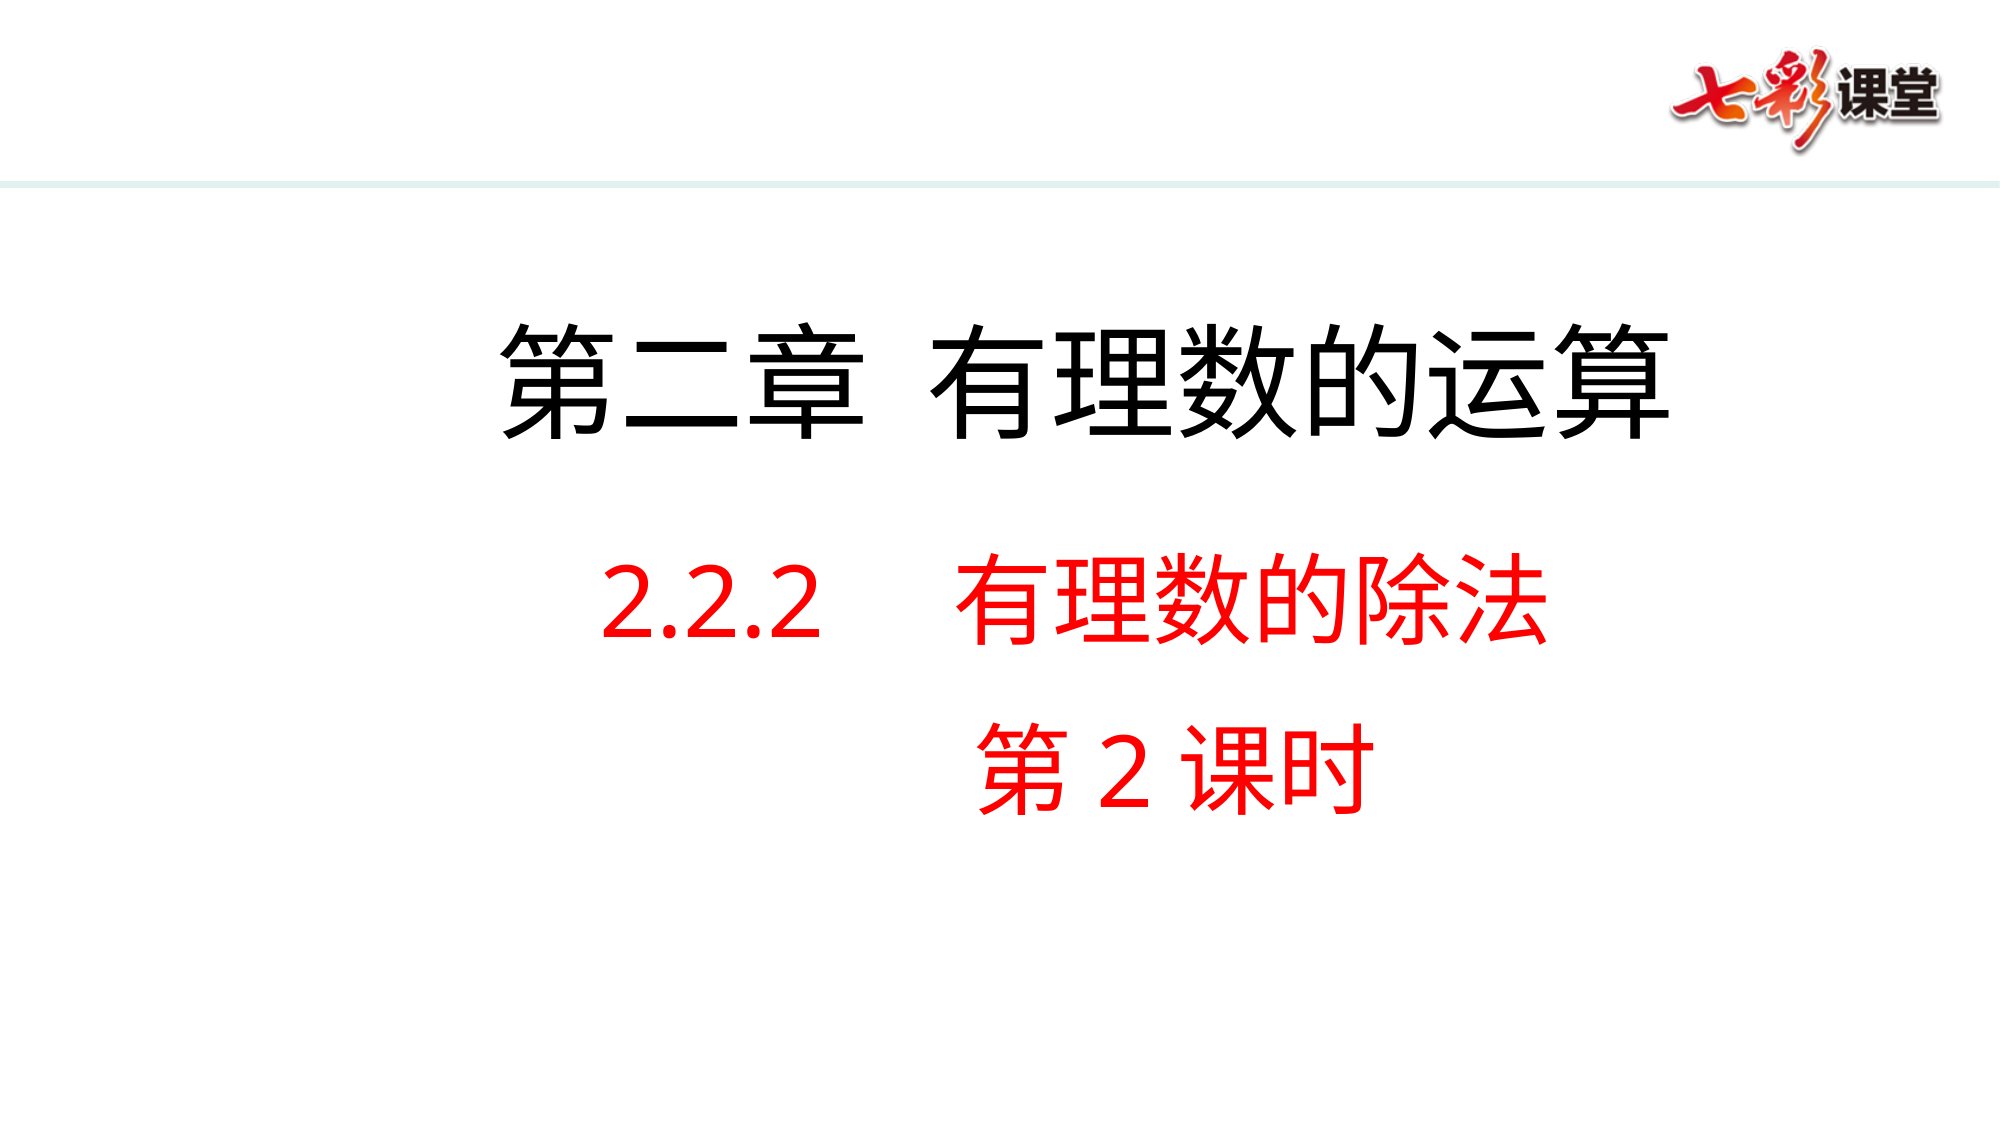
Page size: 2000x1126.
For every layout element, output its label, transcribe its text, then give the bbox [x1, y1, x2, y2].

text_box 第二章 有理数的运算 [432, 294, 1737, 465]
text_box 2.2.2 有理数的除法 第2课时 [377, 527, 1723, 838]
picture [1666, 42, 1948, 157]
